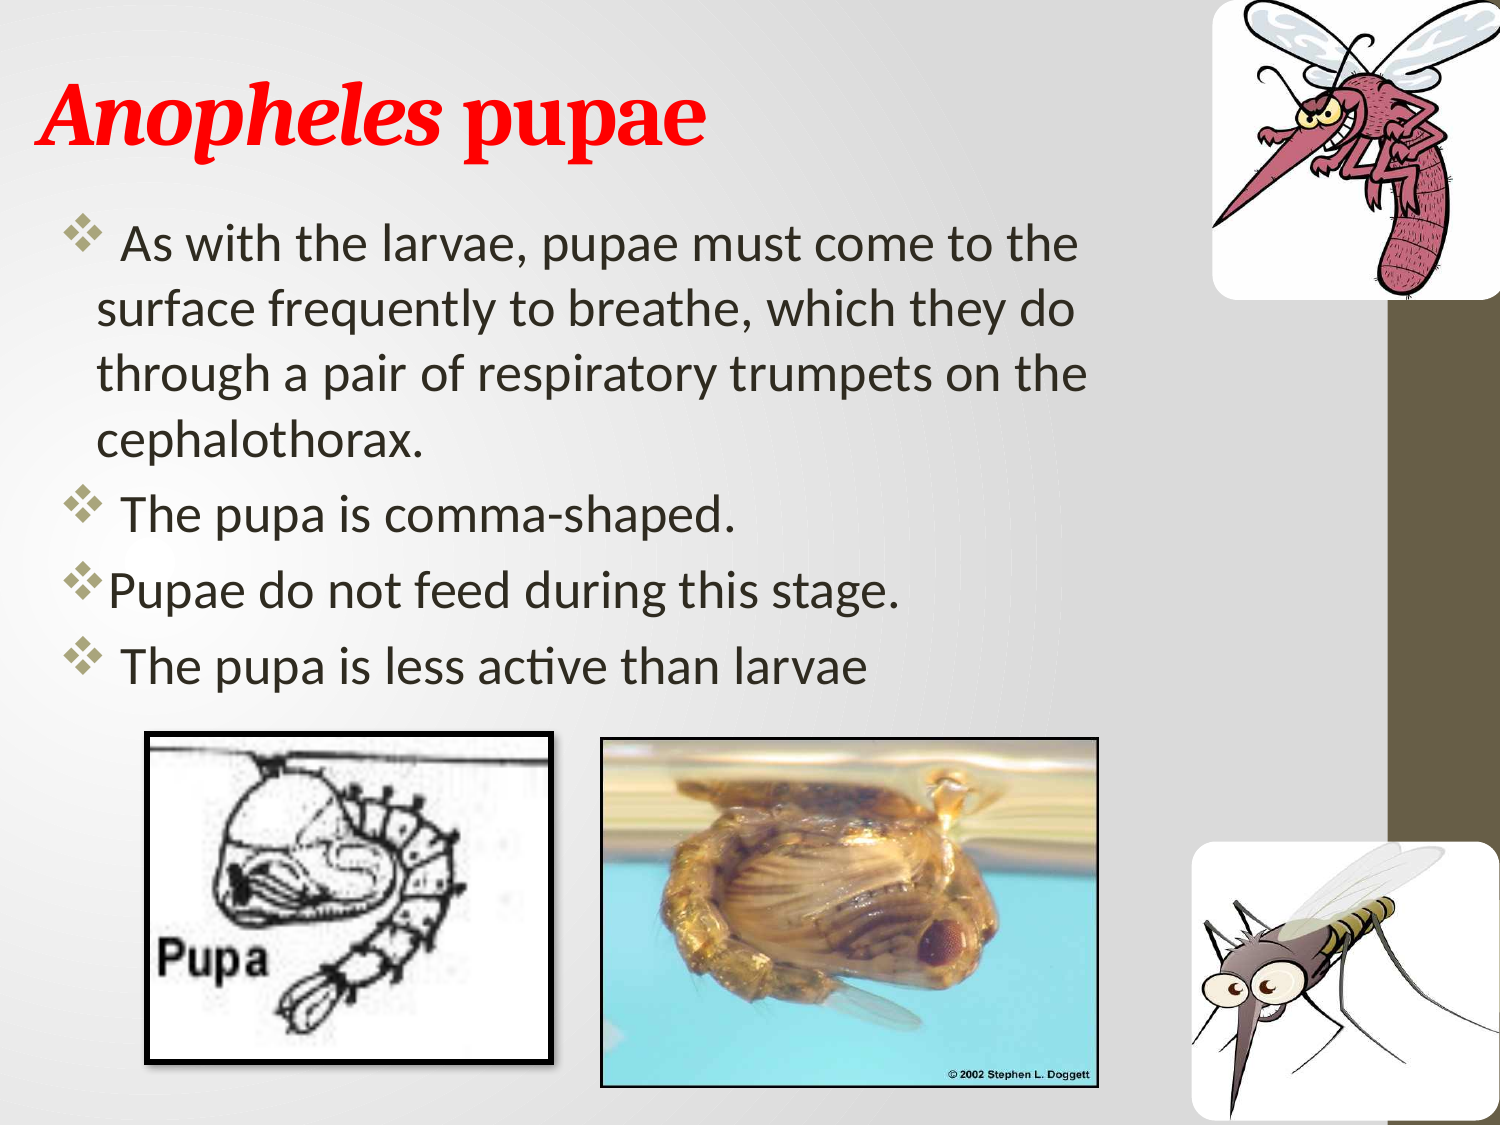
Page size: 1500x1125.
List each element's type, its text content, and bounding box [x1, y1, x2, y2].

title Anopheles pupae [24, 50, 1209, 168]
picture [149, 736, 549, 1060]
picture [1211, 0, 1500, 301]
picture [599, 736, 1099, 1088]
list As with the larvae, pupae must come to the surface frequently to breathe, which they do through a pair of respiratory trumpets on the cephalothorax. The pupa is comma-shaped. Pupae do not feed during this stage. The pupa is less active than larvae [24, 200, 1213, 725]
picture [1191, 841, 1500, 1122]
